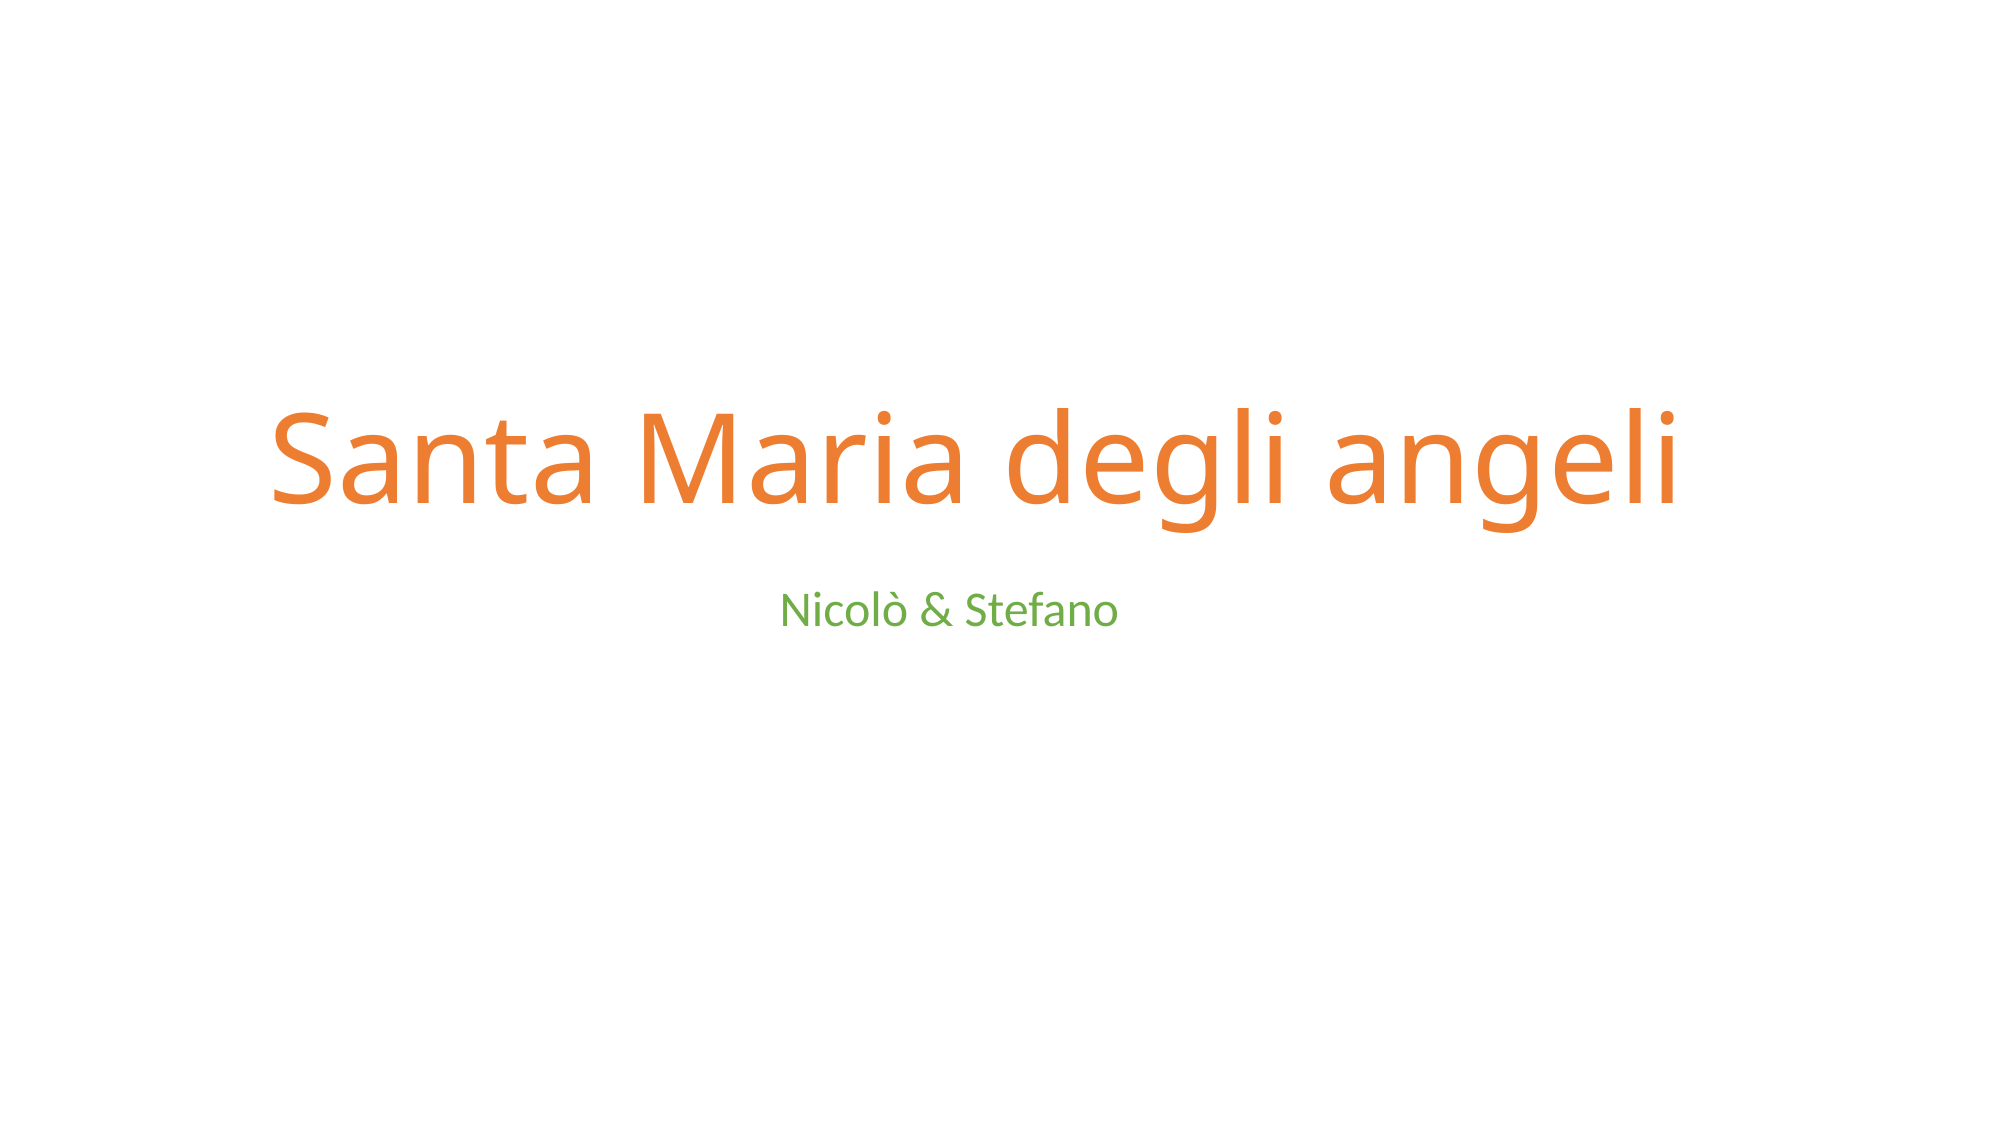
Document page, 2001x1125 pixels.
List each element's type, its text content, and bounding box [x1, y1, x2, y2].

title Santa Maria degli angeli [226, 146, 1727, 538]
subtitle Nicolò & Stefano [199, 575, 1700, 848]
